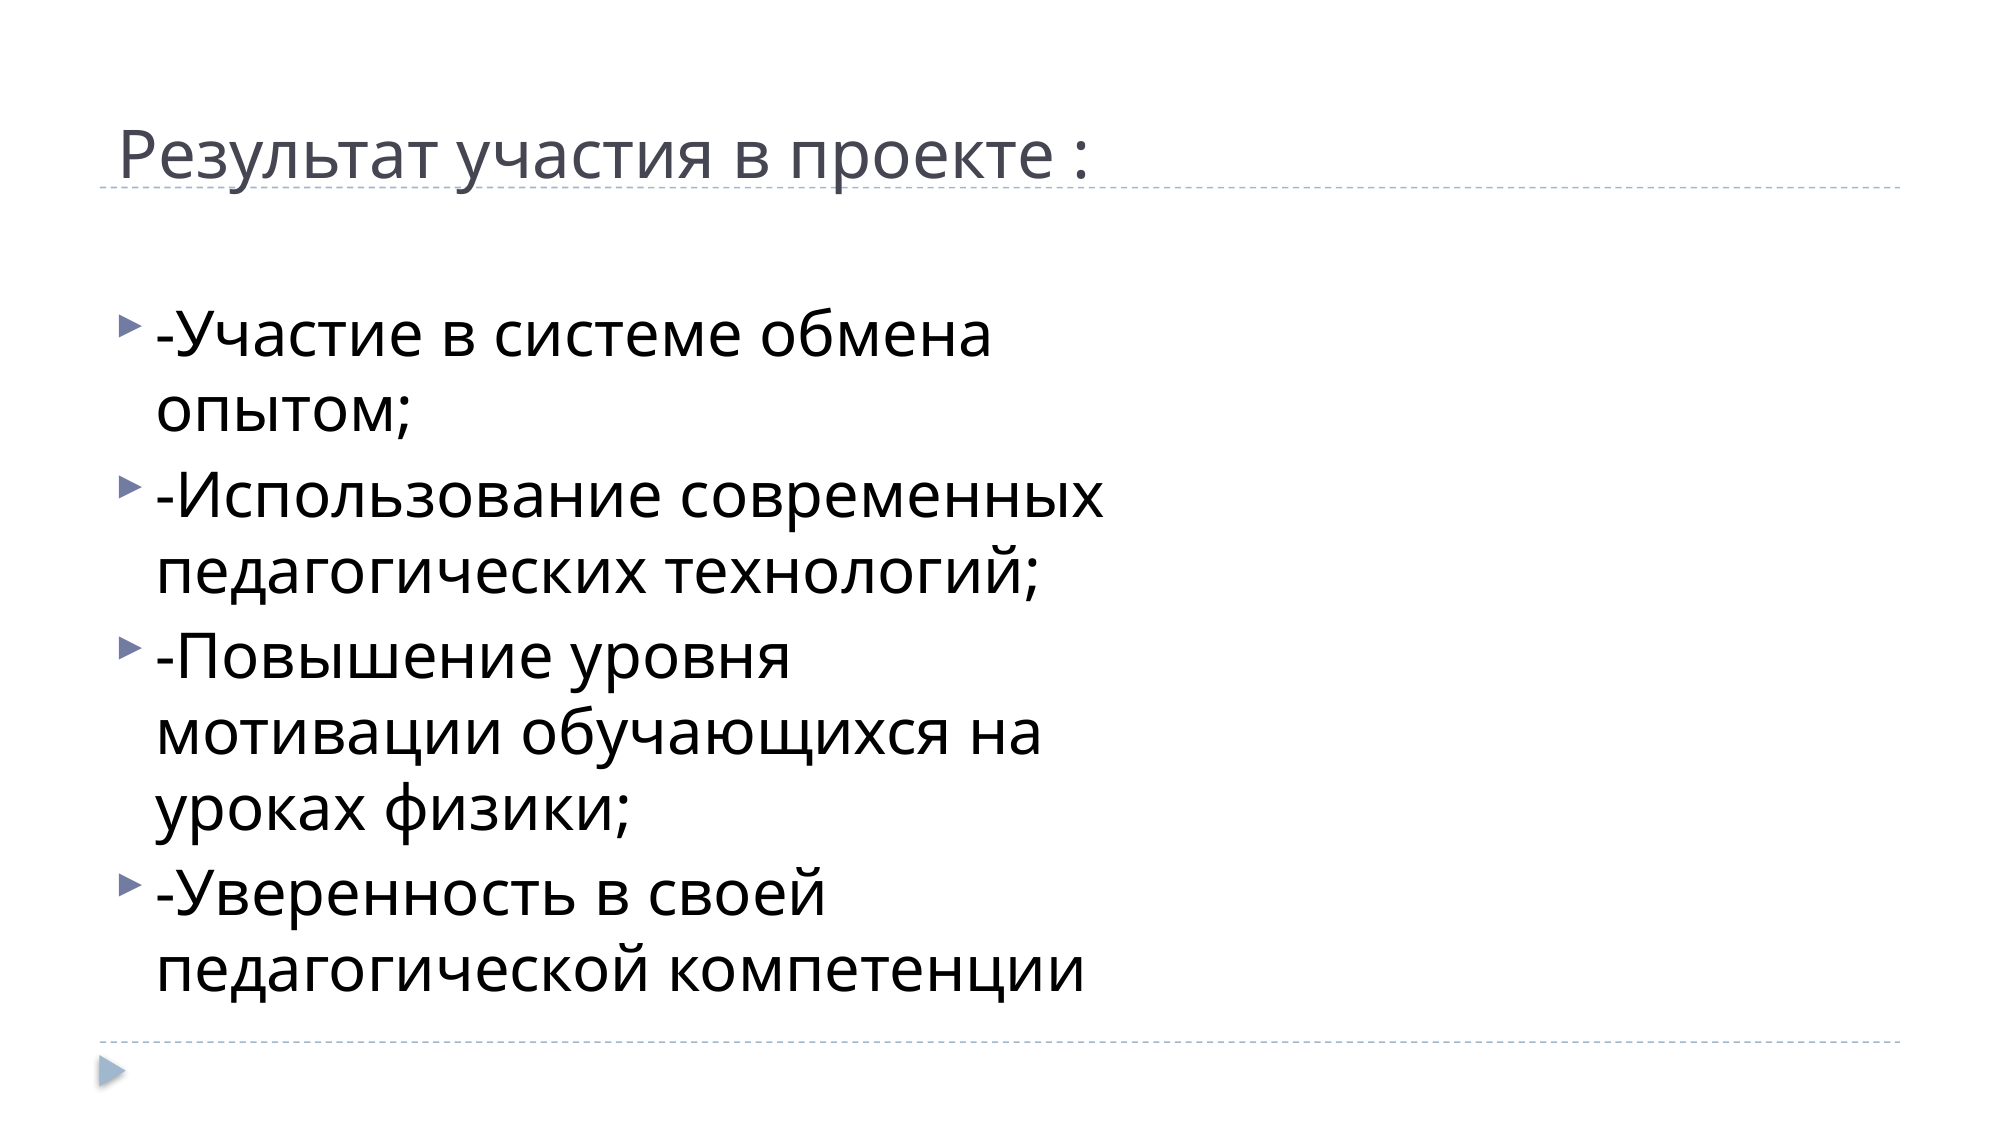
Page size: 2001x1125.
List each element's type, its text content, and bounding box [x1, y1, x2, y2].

list -Участие в системе обмена опытом; -Использование современных педагогических технологий; -Повышение уровня мотивации обучающихся на уроках физики; -Уверенность в своей педагогической компетенции [99, 200, 1129, 1032]
title Результат участия в проекте : [85, 23, 1900, 200]
